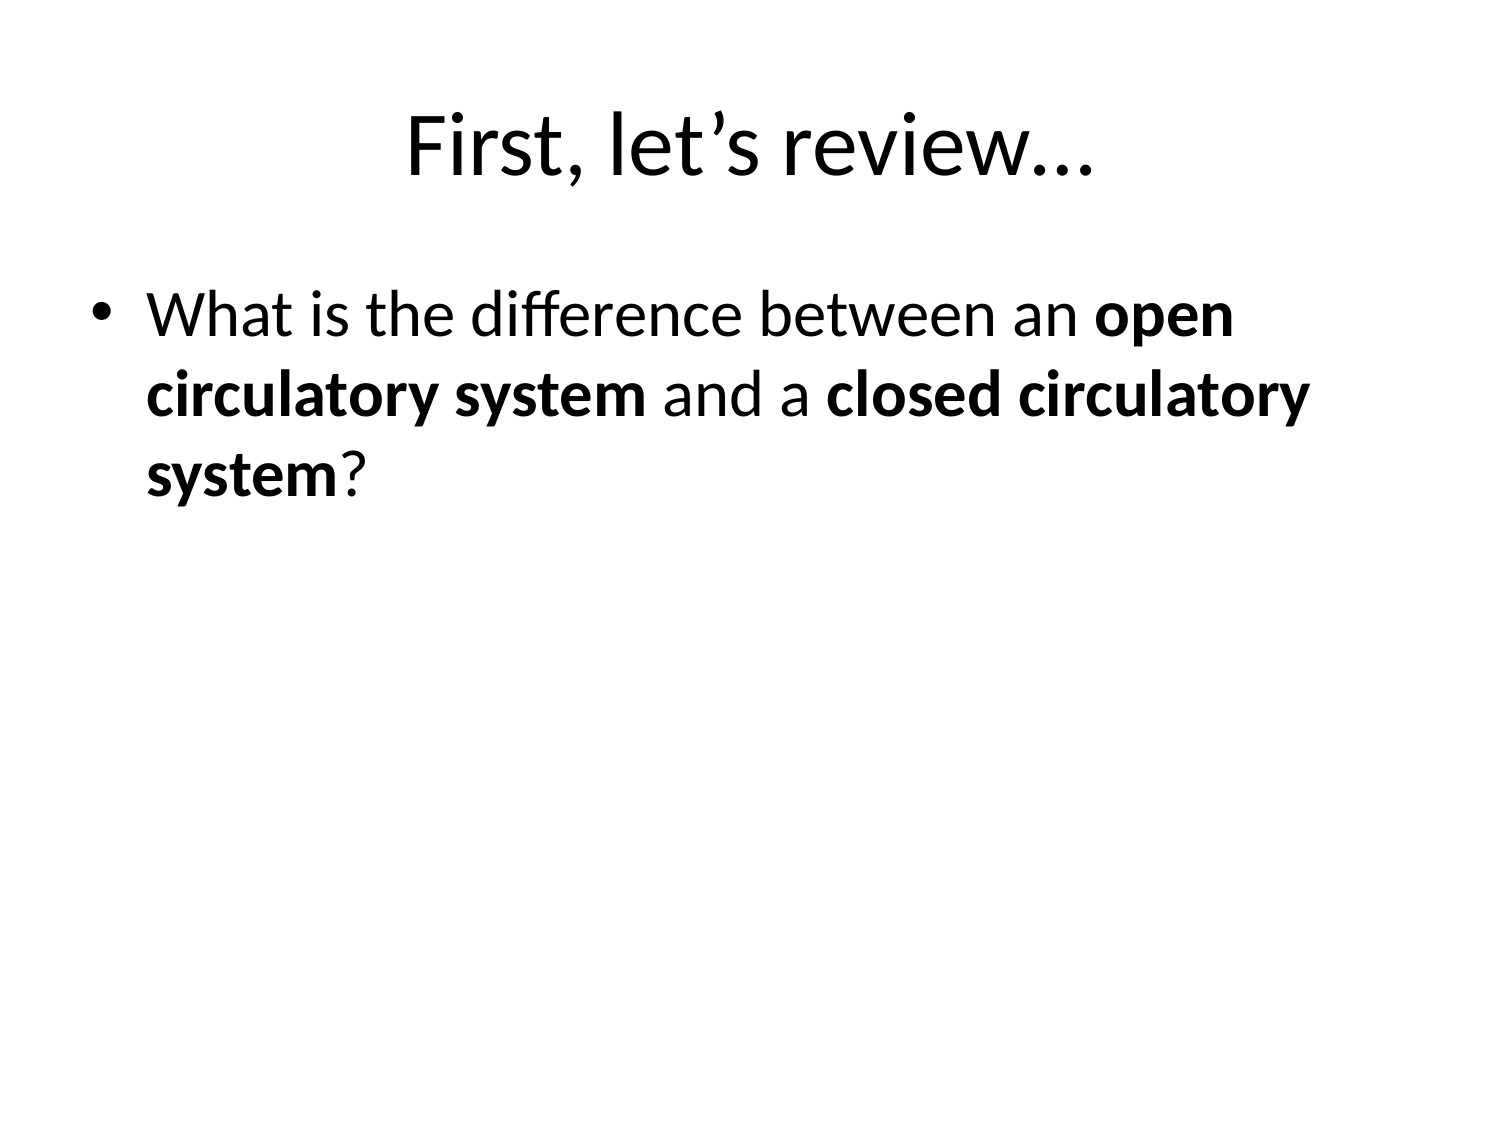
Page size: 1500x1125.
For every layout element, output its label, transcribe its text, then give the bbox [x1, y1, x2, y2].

list What is the difference between an open circulatory system and a closed circulatory system? [75, 262, 1425, 1005]
title First, let’s review… [75, 45, 1425, 233]
